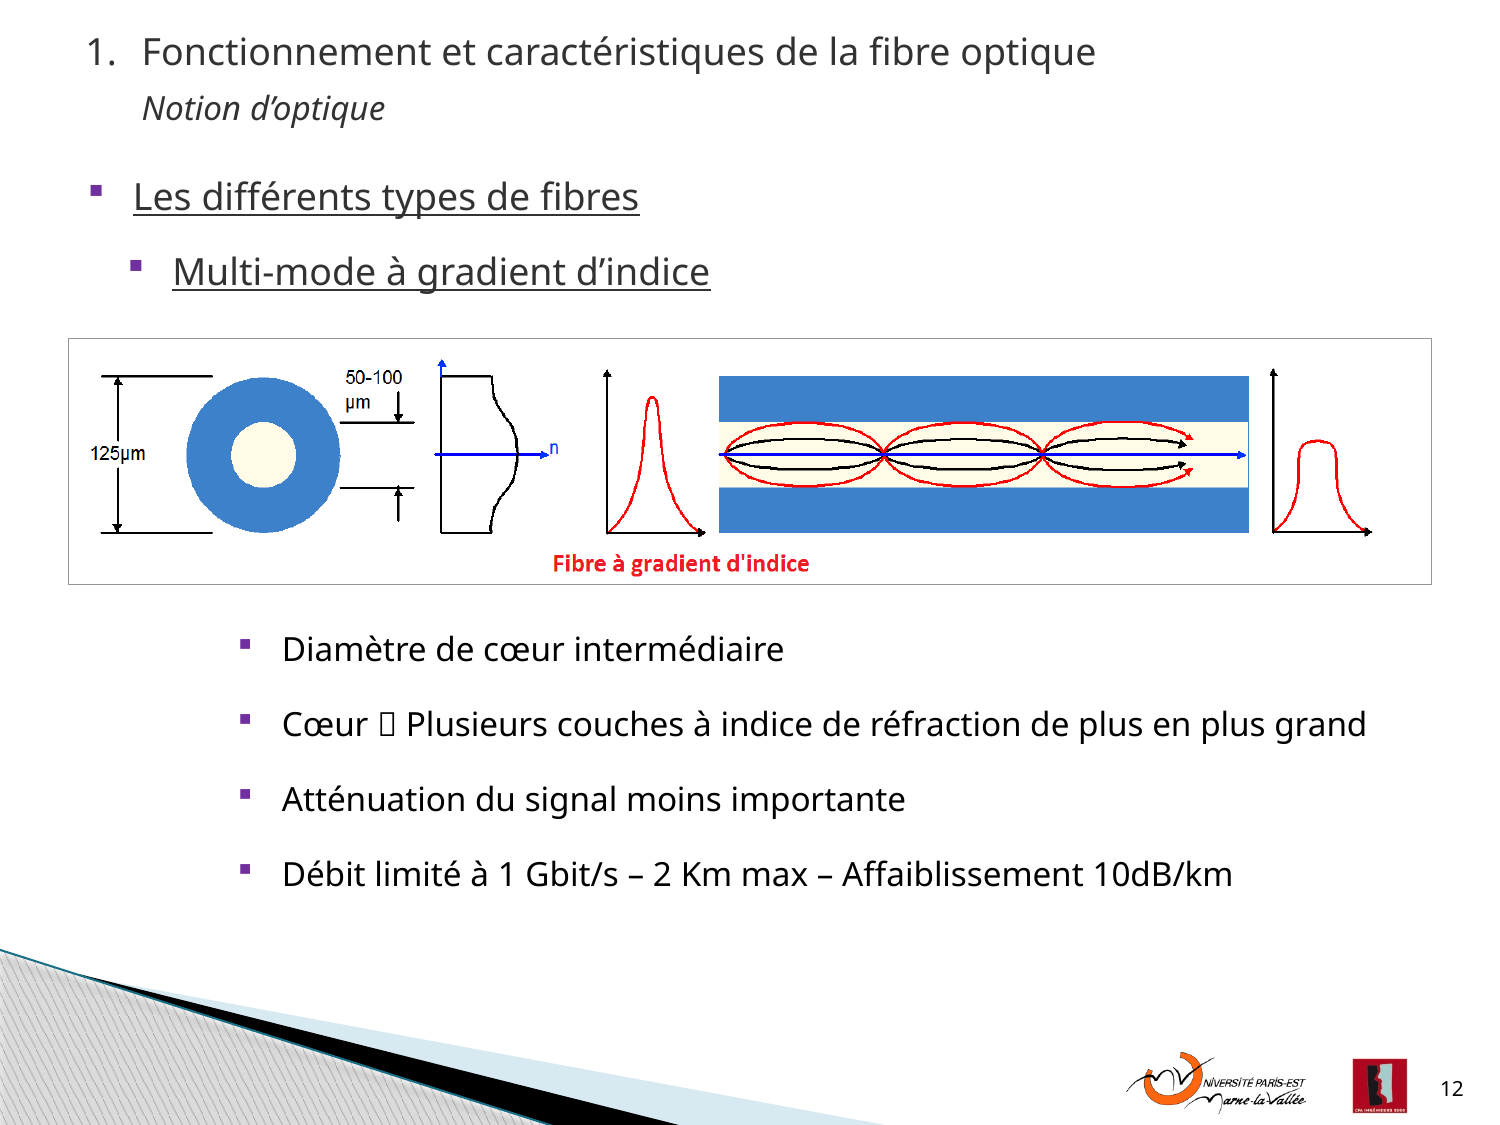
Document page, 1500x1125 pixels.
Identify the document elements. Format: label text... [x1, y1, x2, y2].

text_box Les différents types de fibres Multi-mode à gradient d’indice Diamètre de cœur intermédiaire Cœur  Plusieurs couches à indice de réfraction de plus en plus grand Atténuation du signal moins importante Débit limité à 1 Gbit/s – 2 Km max – Affaiblissement 10dB/km [72, 160, 1442, 1021]
picture [1351, 1057, 1408, 1114]
picture [67, 338, 1433, 585]
picture [1126, 1052, 1306, 1114]
slide_number 12 [1418, 1051, 1479, 1112]
text_box Fonctionnement et caractéristiques de la fibre optique Notion d’optique [70, 11, 1425, 137]
